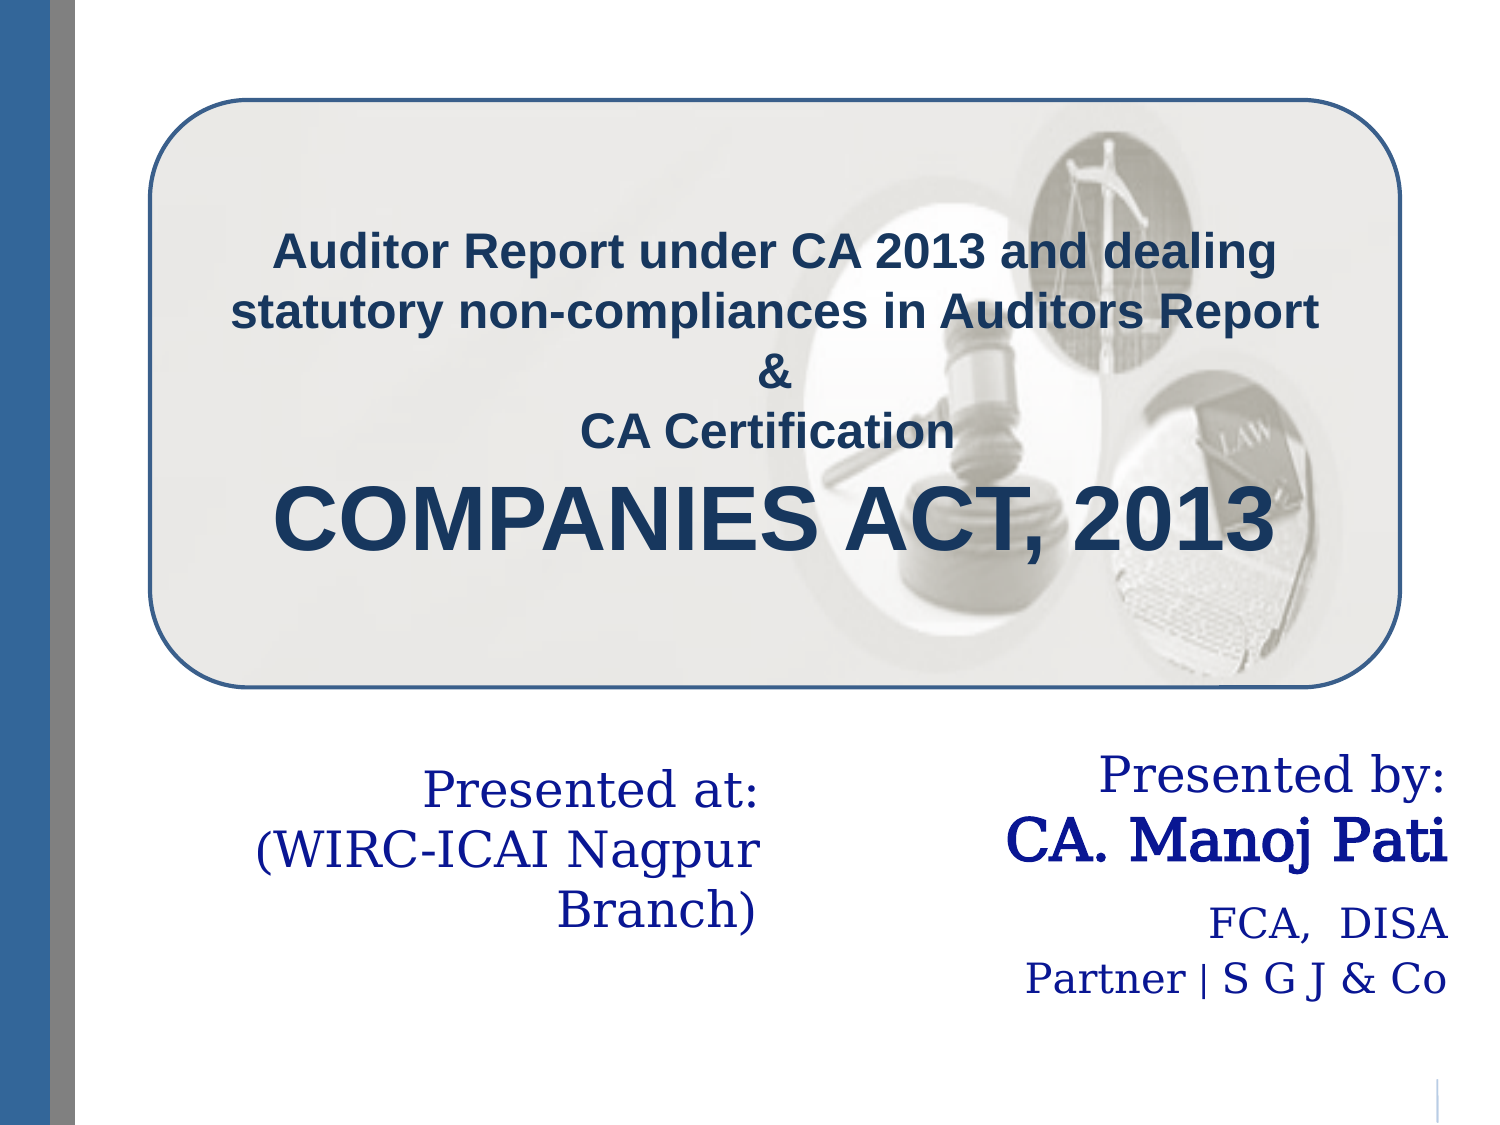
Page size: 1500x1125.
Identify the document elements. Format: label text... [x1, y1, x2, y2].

text_box Auditor Report under CA 2013 and dealing statutory non-compliances in Auditors Report & CA Certification COMPANIES ACT, 2013 [147, 97, 1403, 690]
text_box Presented by: CA. Manoj Pati FCA, DISA Partner | S G J & Co [825, 734, 1463, 1010]
text_box Presented at: (WIRC-ICAI Nagpur Branch) [87, 749, 775, 945]
